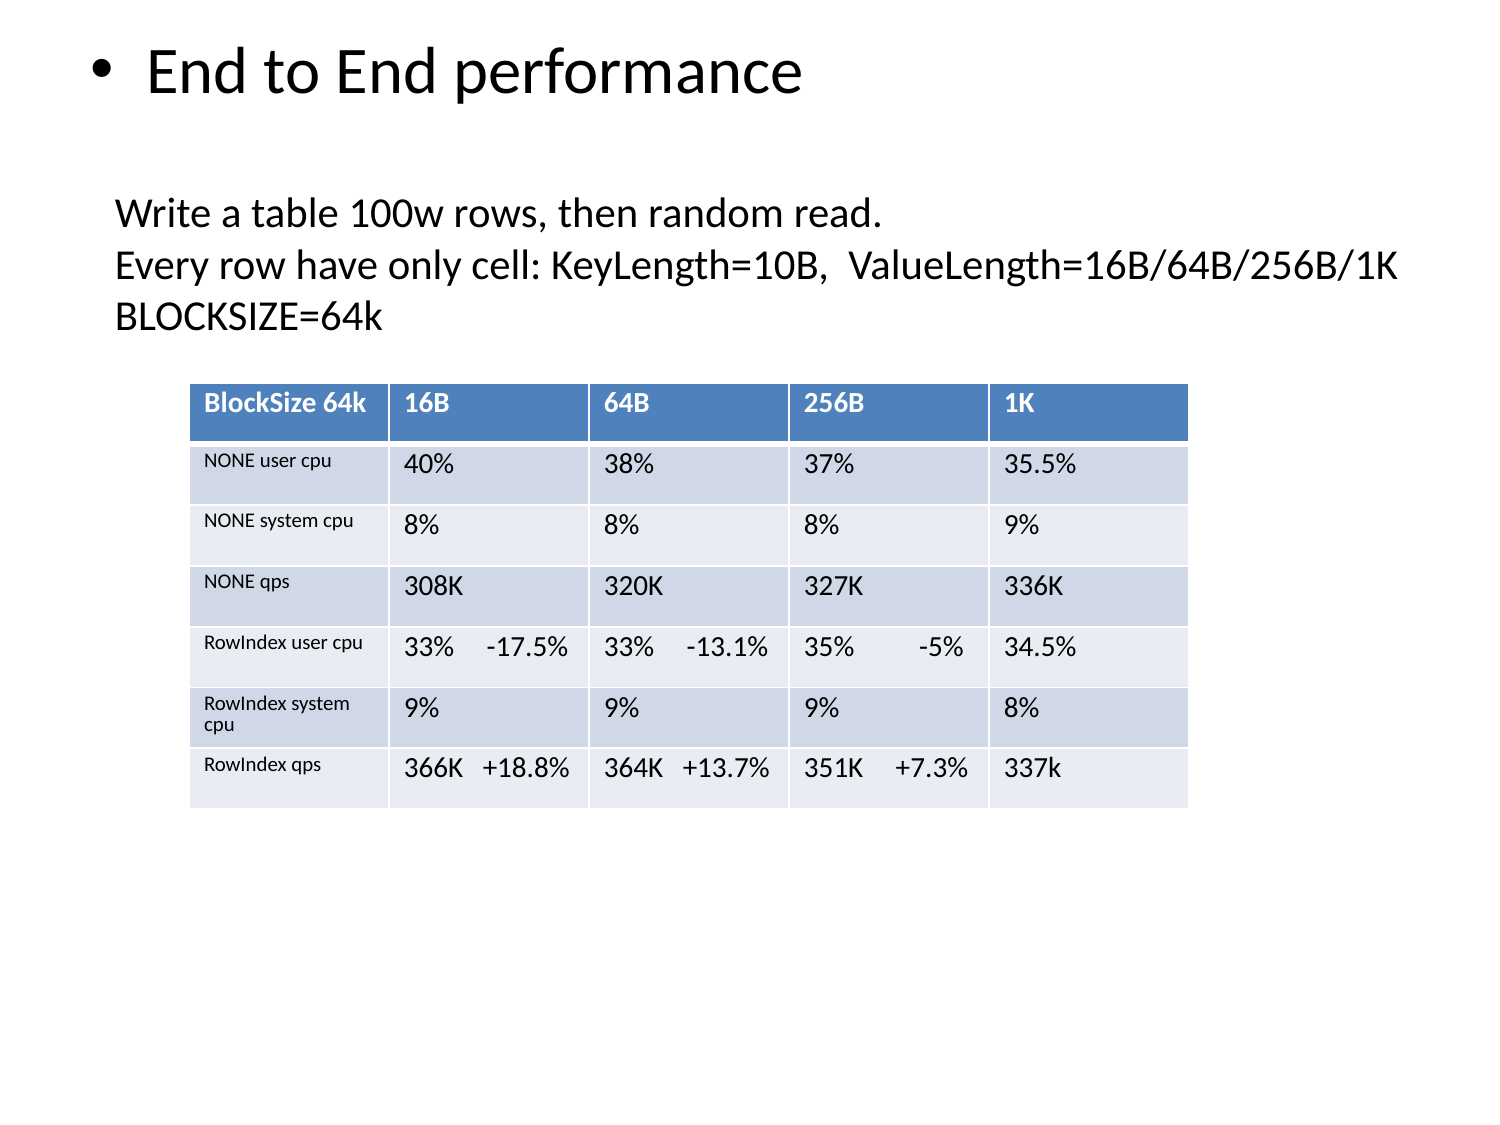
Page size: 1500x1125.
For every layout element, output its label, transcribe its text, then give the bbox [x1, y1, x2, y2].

table_cell 336K [990, 567, 1188, 626]
table_cell 351K +7.3% [790, 749, 988, 808]
table_cell 40% [390, 447, 588, 504]
table_cell 35.5% [990, 447, 1188, 504]
table_cell NONE qps [190, 567, 388, 626]
table_cell 9% [390, 688, 588, 747]
table_cell 34.5% [990, 628, 1188, 687]
table_cell 9% [590, 688, 788, 747]
table_cell NONE system cpu [190, 506, 388, 565]
table_cell 308K [390, 567, 588, 626]
table_cell 8% [990, 688, 1188, 747]
table_cell 37% [790, 447, 988, 504]
table_cell 9% [790, 688, 988, 747]
table_header 1K [990, 384, 1188, 441]
table_header 16B [390, 384, 588, 441]
list Write a table 100w rows, then random read. Every row have only cell: KeyLength=10B, ValueLength=16B/64B/256B/1K BLOCKSIZE=64k [99, 188, 1419, 353]
table_cell 327K [790, 567, 988, 626]
table_cell 33% -13.1% [590, 628, 788, 687]
table_cell RowIndex system cpu [190, 688, 388, 747]
table_cell 38% [590, 447, 788, 504]
table_cell RowIndex user cpu [190, 628, 388, 687]
table_cell 33% -17.5% [390, 628, 588, 687]
table_header 256B [790, 384, 988, 441]
table_header 64B [590, 384, 788, 441]
table_cell 8% [790, 506, 988, 565]
table_header BlockSize 64k [190, 384, 388, 441]
table_cell 337k [990, 749, 1188, 808]
table_cell RowIndex qps [190, 749, 388, 808]
table_cell 8% [390, 506, 588, 565]
table_cell 364K +13.7% [590, 749, 788, 808]
text_box End to End performance [74, 19, 1394, 152]
table_cell 9% [990, 506, 1188, 565]
table_cell NONE user cpu [190, 447, 388, 504]
table_cell 320K [590, 567, 788, 626]
table_cell 8% [590, 506, 788, 565]
table_cell 366K +18.8% [390, 749, 588, 808]
table_cell 35% -5% [790, 628, 988, 687]
